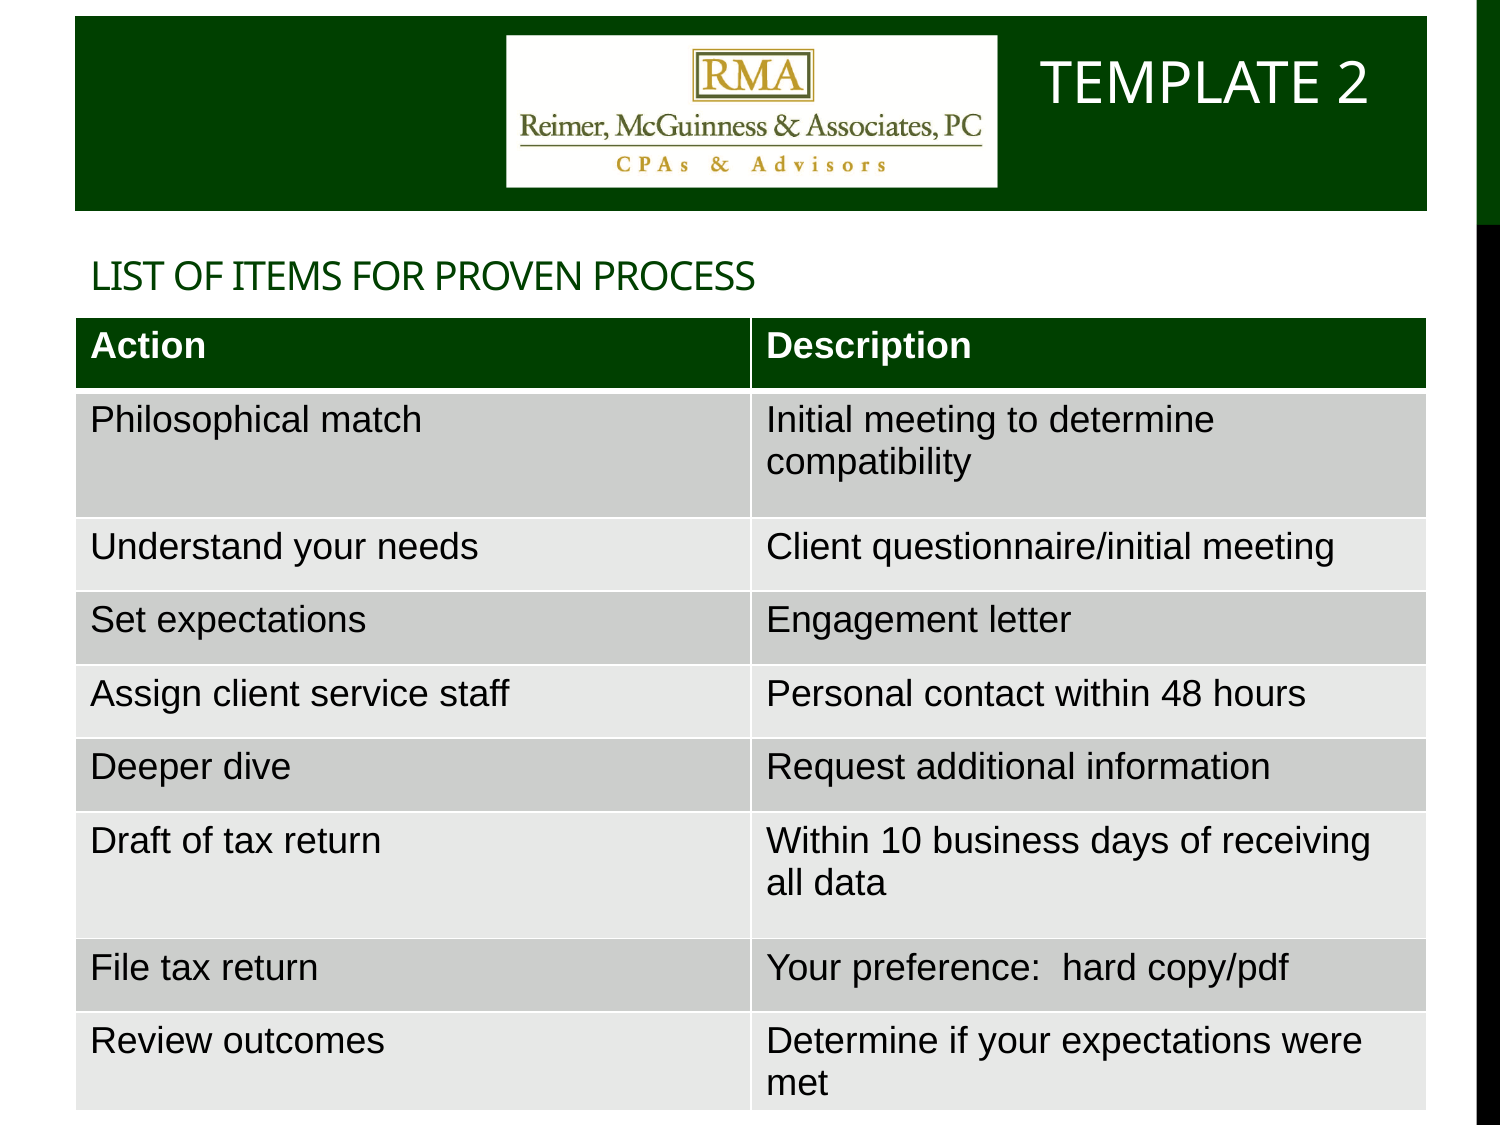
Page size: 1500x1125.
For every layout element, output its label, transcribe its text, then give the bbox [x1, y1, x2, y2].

table_cell Assign client service staff [76, 666, 750, 737]
table_cell Initial meeting to determine compatibility [752, 394, 1426, 517]
table_cell Review outcomes [76, 1013, 750, 1110]
table_cell Determine if your expectations were met [752, 1013, 1426, 1110]
picture [74, 15, 1427, 211]
table_cell Engagement letter [752, 592, 1426, 664]
table_cell File tax return [76, 939, 750, 1011]
table_header Action [76, 318, 750, 388]
table_cell Within 10 business days of receiving all data [752, 813, 1426, 938]
table_cell Personal contact within 48 hours [752, 666, 1426, 737]
table_header Description [752, 318, 1426, 388]
table_cell Deeper dive [76, 739, 750, 811]
table_cell Understand your needs [76, 519, 750, 590]
title List of items for proven process [75, 212, 1425, 313]
table_cell Client questionnaire/initial meeting [752, 519, 1426, 590]
table_cell Request additional information [752, 739, 1426, 811]
table_cell Your preference: hard copy/pdf [752, 939, 1426, 1011]
table_cell Set expectations [76, 592, 750, 664]
table_cell Draft of tax return [76, 813, 750, 938]
table_cell Philosophical match [76, 394, 750, 517]
